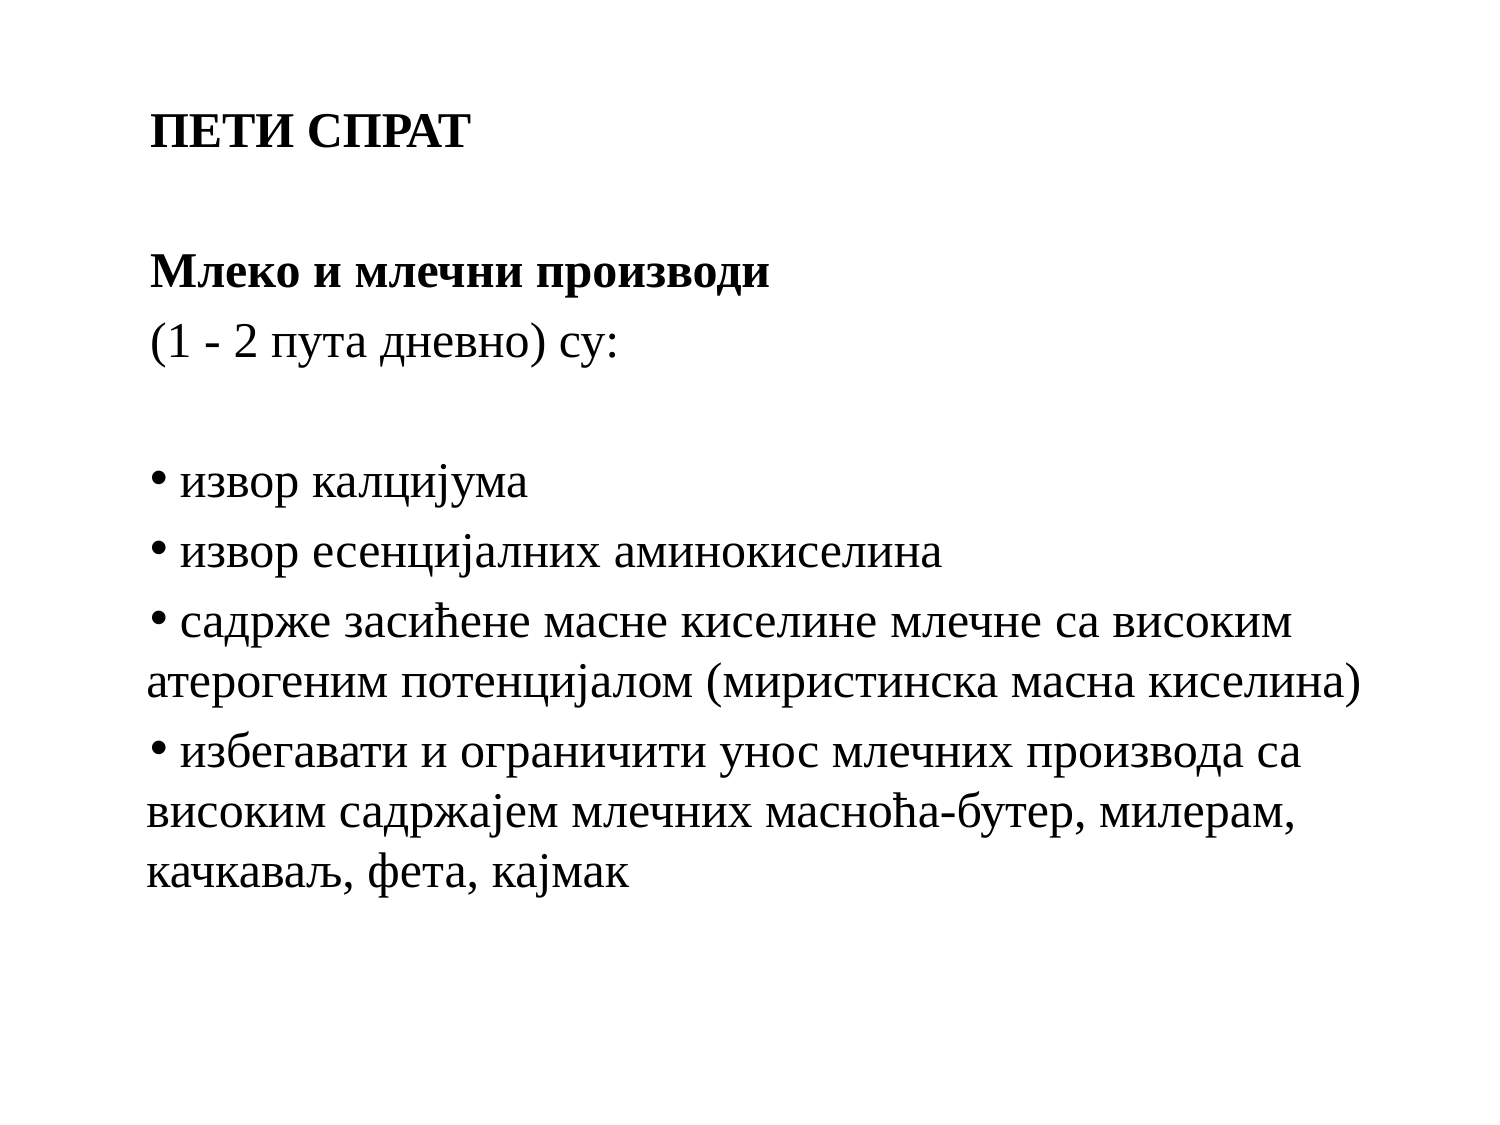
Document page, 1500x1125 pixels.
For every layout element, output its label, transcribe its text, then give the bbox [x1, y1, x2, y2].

list ПЕТИ СПРАТ Млеко и млечни производи (1 - 2 пута дневно) су: извор калцијума извор есенцијалних аминокиселина садрже засићене масне киселине млечне са високим атерогеним потенцијалом (миристинска масна киселина) избегавати и ограничити унос млечних производа са високим садржајем млечних масноћа-бутер, милерам, качкаваљ, фета, кајмак [75, 90, 1425, 1005]
